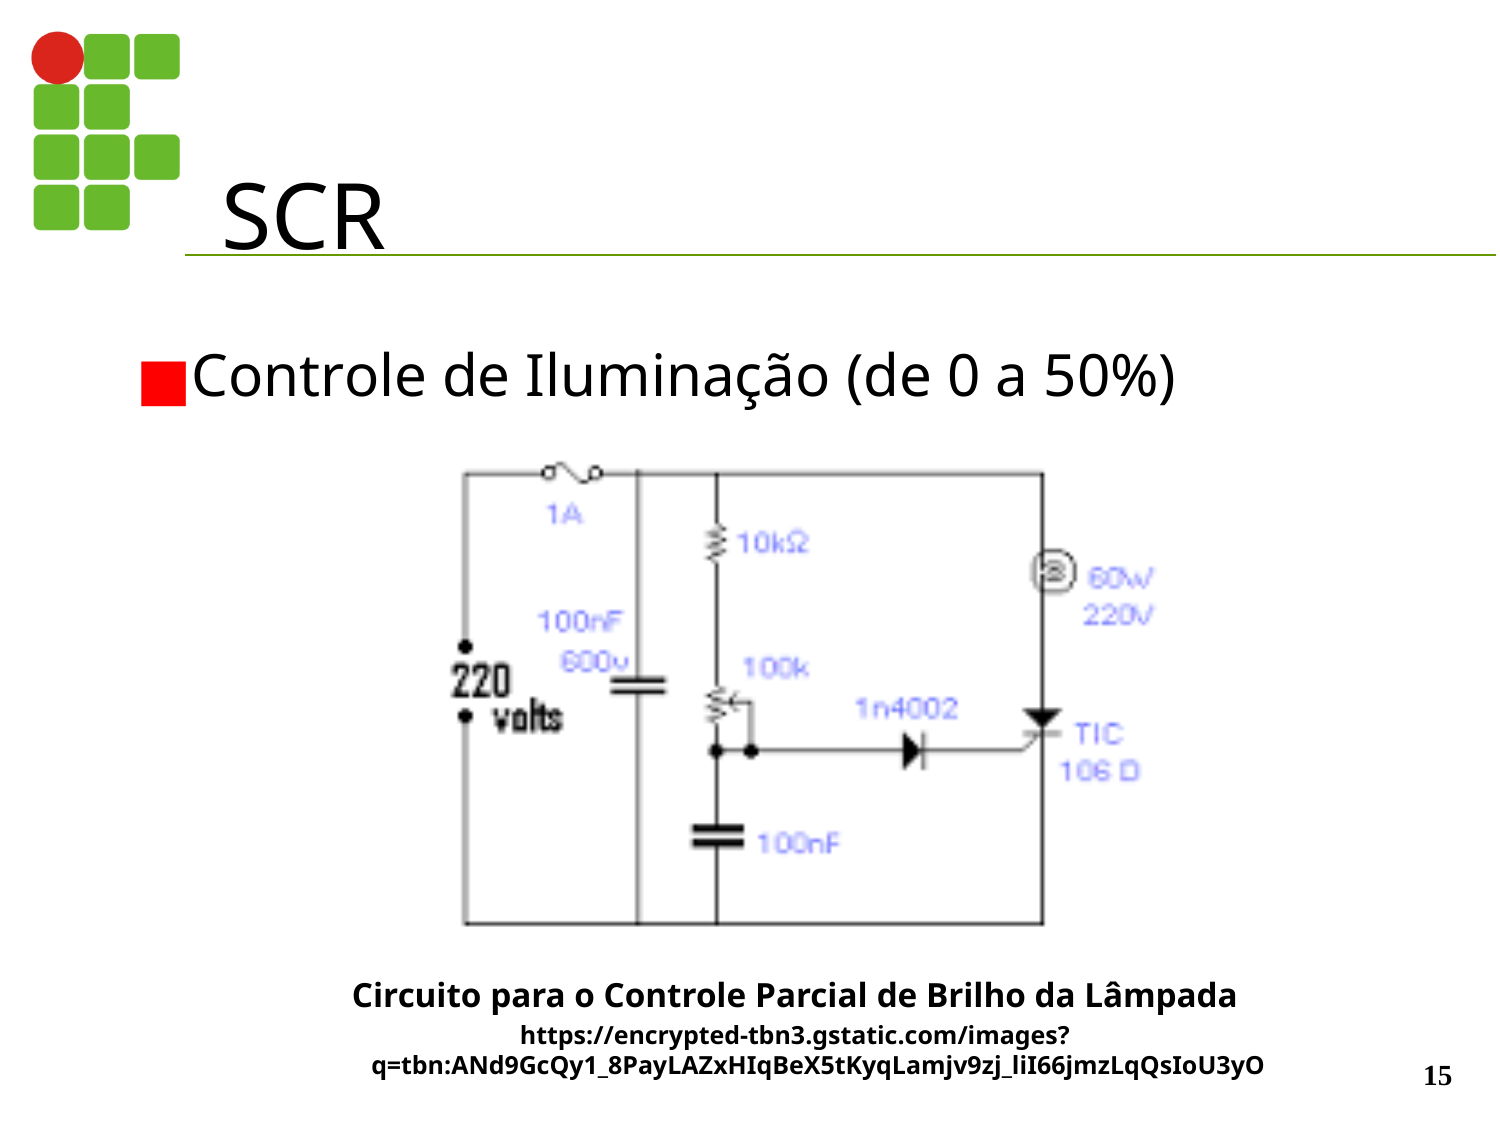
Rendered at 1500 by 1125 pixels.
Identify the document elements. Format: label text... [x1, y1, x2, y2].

picture [29, 30, 182, 232]
list Controle de Iluminação (de 0 a 50%) Circuito para o Controle Parcial de Brilho da Lâmpada https://encrypted-tbn3.gstatic.com/images?q=tbn:ANd9GcQy1_8PayLAZxHIqBeX5tKyqLamjv9zj_liI66jmzLqQsIoU3yO [46, 331, 1469, 1067]
text_box ‹#› [1155, 1067, 1468, 1100]
picture [445, 456, 1173, 957]
title SCR [206, 35, 1468, 275]
